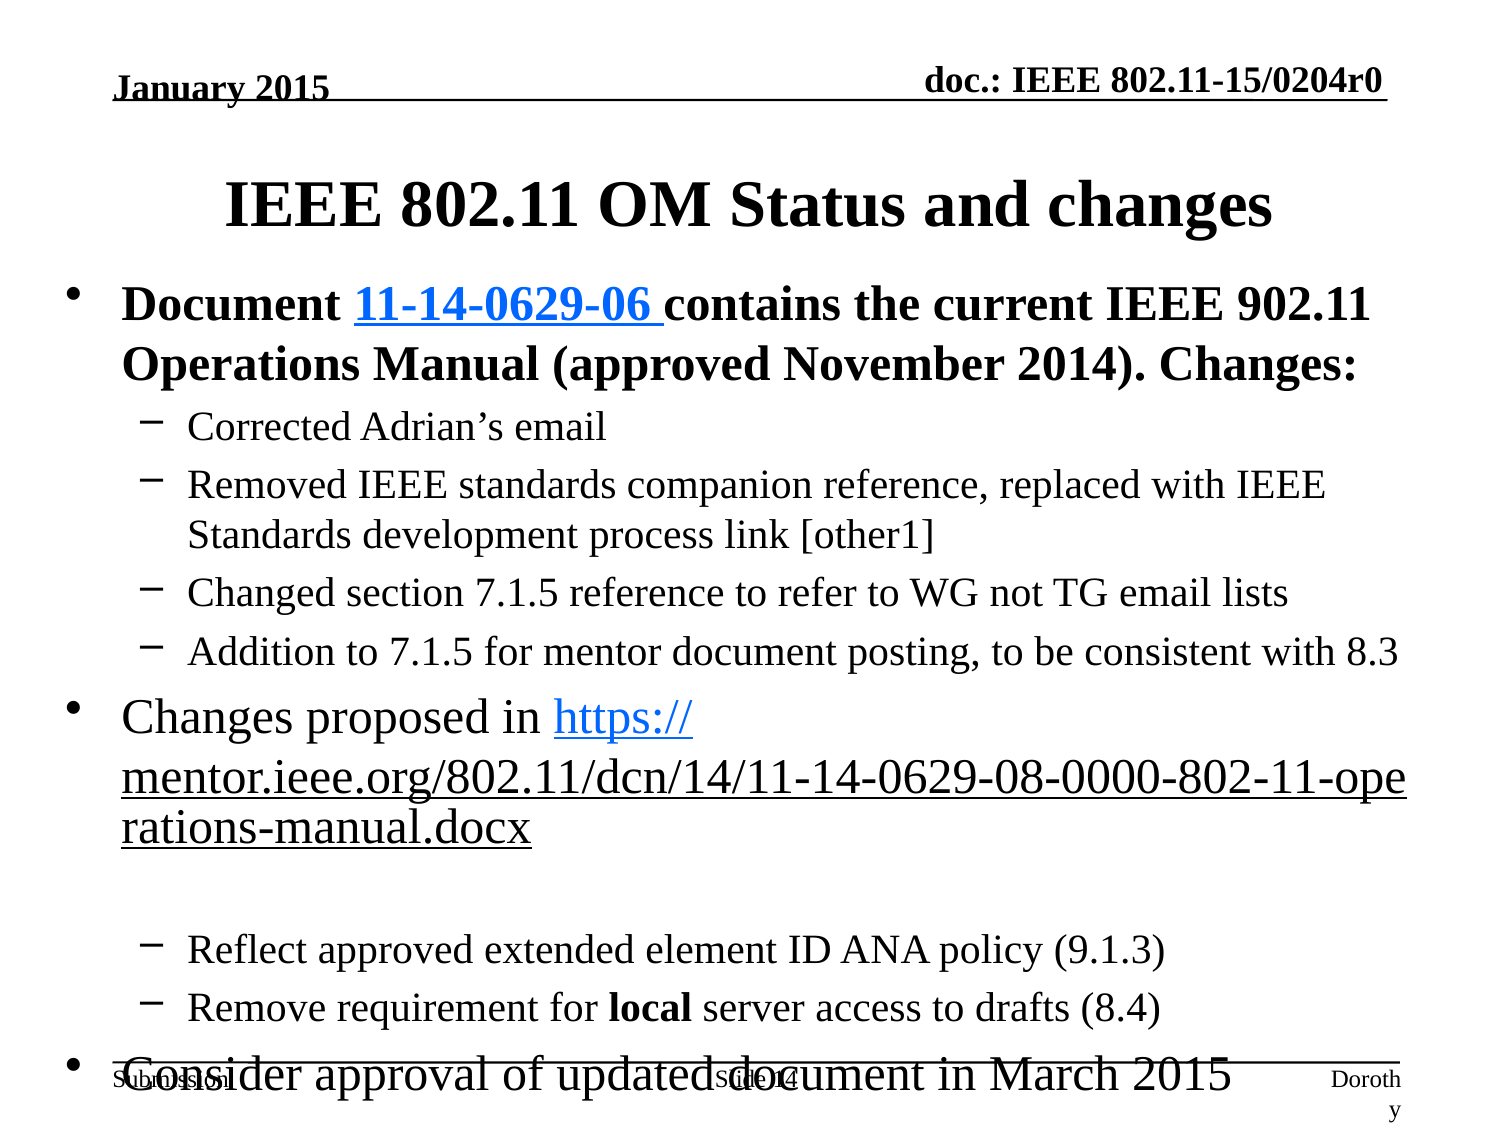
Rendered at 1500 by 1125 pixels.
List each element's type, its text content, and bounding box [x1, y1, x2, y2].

title IEEE 802.11 OM Status and changes [112, 112, 1388, 262]
slide_number Slide 14 [712, 1061, 800, 1093]
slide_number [112, 62, 401, 109]
list Document 11-14-0629-06 contains the current IEEE 902.11 Operations Manual (approved November 2014). Changes: Corrected Adrian’s email Removed IEEE standards companion reference, replaced with IEEE Standards development process link [other1] Changed section 7.1.5 reference to refer to WG not TG email lists Addition to 7.1.5 for mentor document posting, to be consistent with 8.3 Changes proposed in https://mentor.ieee.org/802.11/dcn/14/11-14-0629-08-0000-802-11-operations-manual.docx Reflect approved extended element ID ANA policy (9.1.3) Remove requirement for local server access to drafts (8.4) Consider approval of updated document in March 2015 [49, 262, 1426, 1038]
footer Dorothy Stanley, Aruba Networks [1324, 1061, 1402, 1093]
